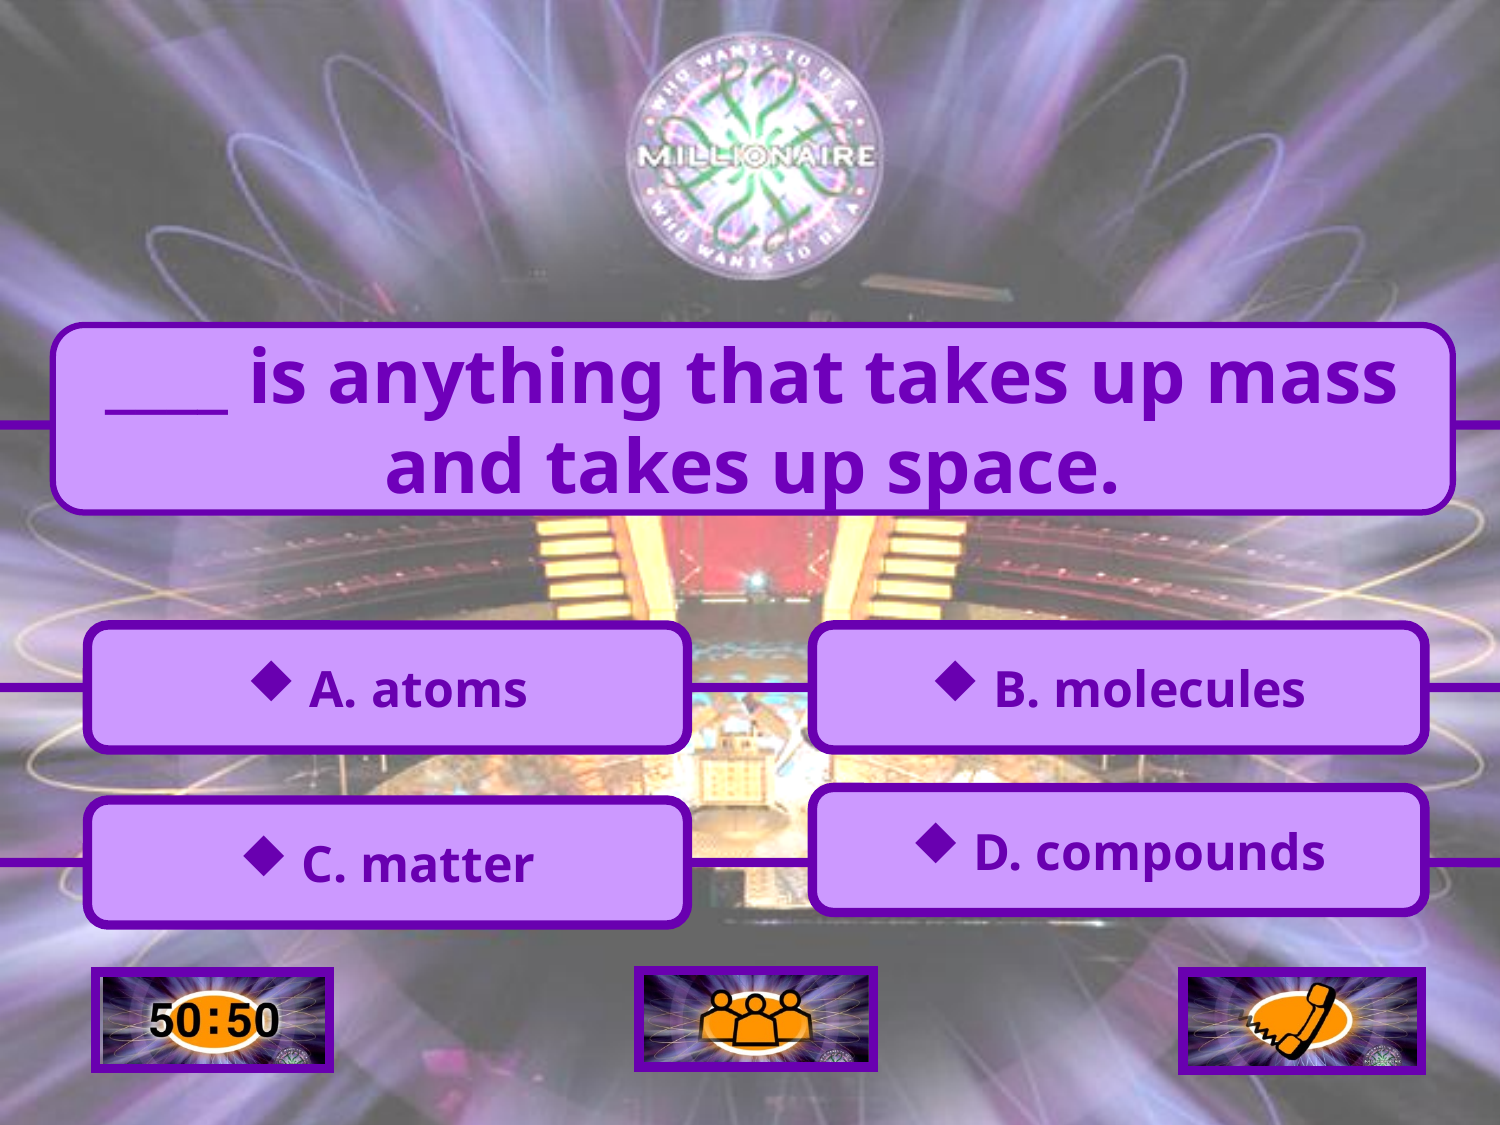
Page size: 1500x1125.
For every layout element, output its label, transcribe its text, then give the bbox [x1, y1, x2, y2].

picture [643, 974, 869, 1063]
picture [1187, 976, 1418, 1066]
picture [99, 976, 326, 1065]
text_box A. atoms [87, 624, 688, 751]
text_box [0, 324, 1500, 513]
text_box B. molecules [812, 624, 1425, 751]
text_box D. compounds [812, 787, 1425, 913]
text_box C. matter [87, 799, 688, 926]
